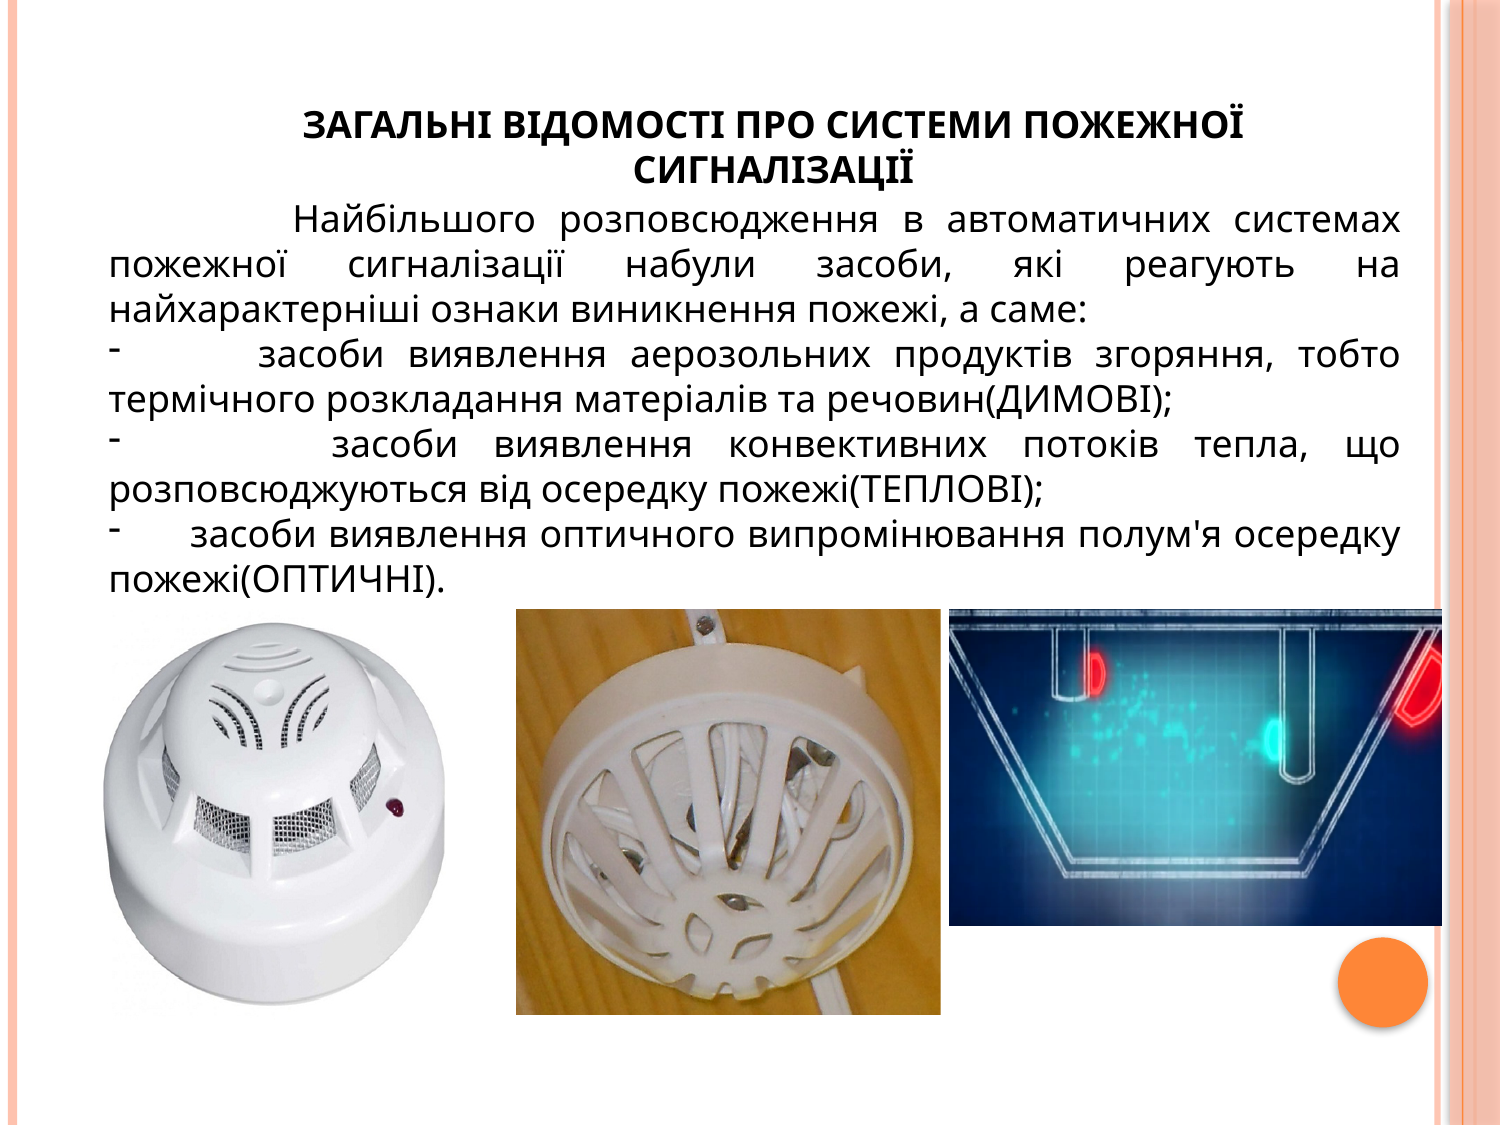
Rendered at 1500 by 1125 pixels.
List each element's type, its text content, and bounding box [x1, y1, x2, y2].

picture [34, 608, 942, 1021]
text_box Найбільшого розповсюдження в автоматичних системах пожежної сигналізації набули засоби, які реагують на найхарактерніші ознаки виникнення пожежі, а саме: засоби виявлення аерозольних продуктів згоряння, тобто термічного розкладання матеріалів та речовин(ДИМОВІ); засоби виявлення конвективних потоків тепла, що розповсюджуються від осередку пожежі(ТЕПЛОВІ); засоби виявлення оптичного випромінювання полум'я осередку пожежі(ОПТИЧНІ). [93, 187, 1417, 608]
picture [948, 608, 1442, 927]
text_box ЗАГАЛЬНІ ВІДОМОСТІ ПРО СИСТЕМИ ПОЖЕЖНОЇ СИГНАЛІЗАЦІЇ [152, 93, 1395, 199]
